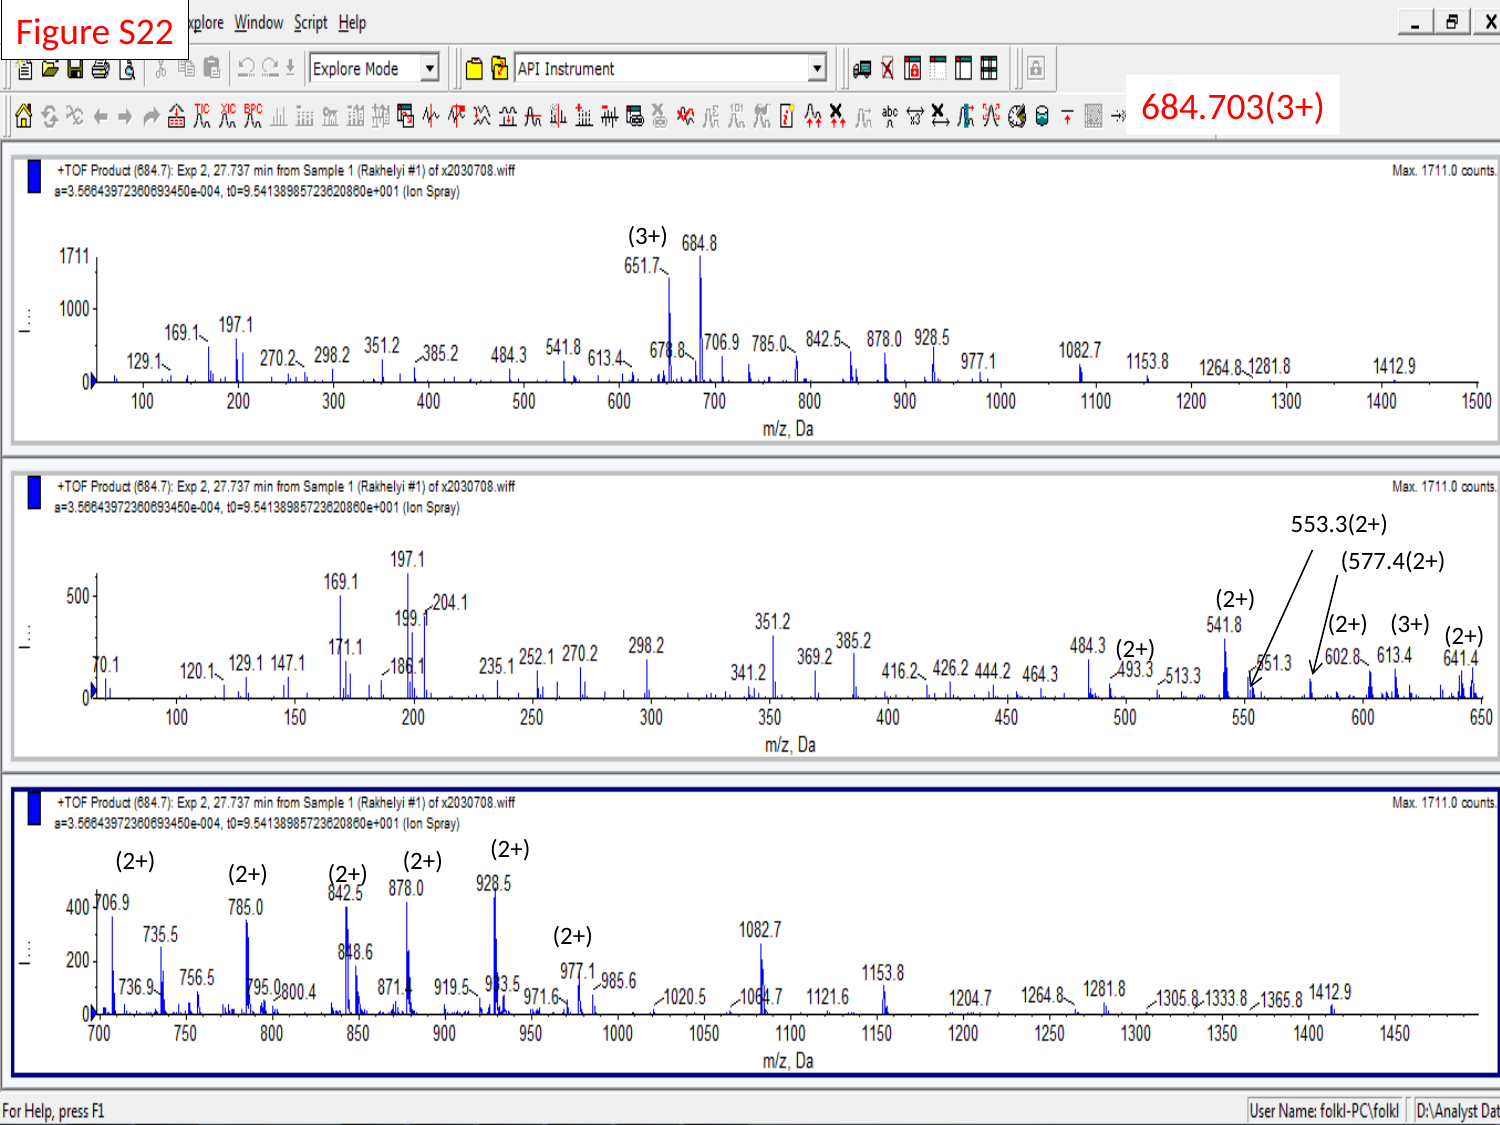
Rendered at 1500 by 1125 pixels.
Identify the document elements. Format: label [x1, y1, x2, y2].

text_box [1312, 574, 1338, 676]
picture [0, 0, 1500, 1125]
text_box [1249, 549, 1313, 688]
